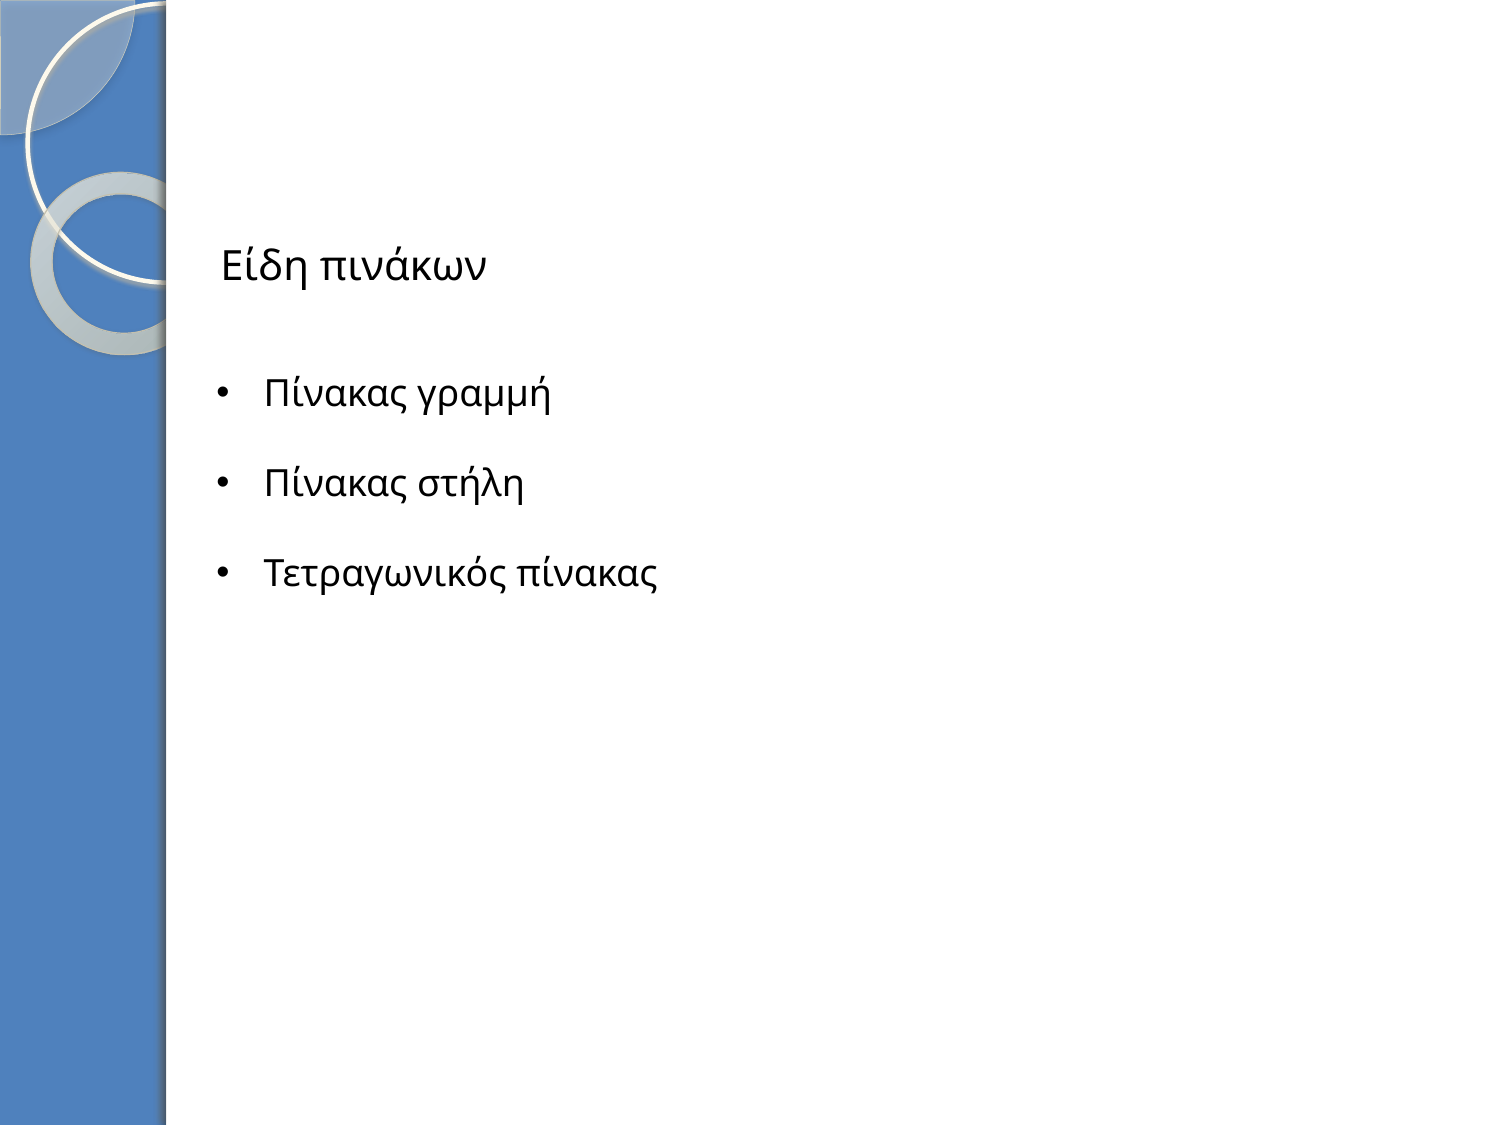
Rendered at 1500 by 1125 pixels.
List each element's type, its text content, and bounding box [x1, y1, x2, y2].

text_box Πίνακας γραμμή Πίνακας στήλη Τετραγωνικός πίνακας [201, 361, 673, 602]
text_box Είδη πινάκων [205, 231, 503, 297]
